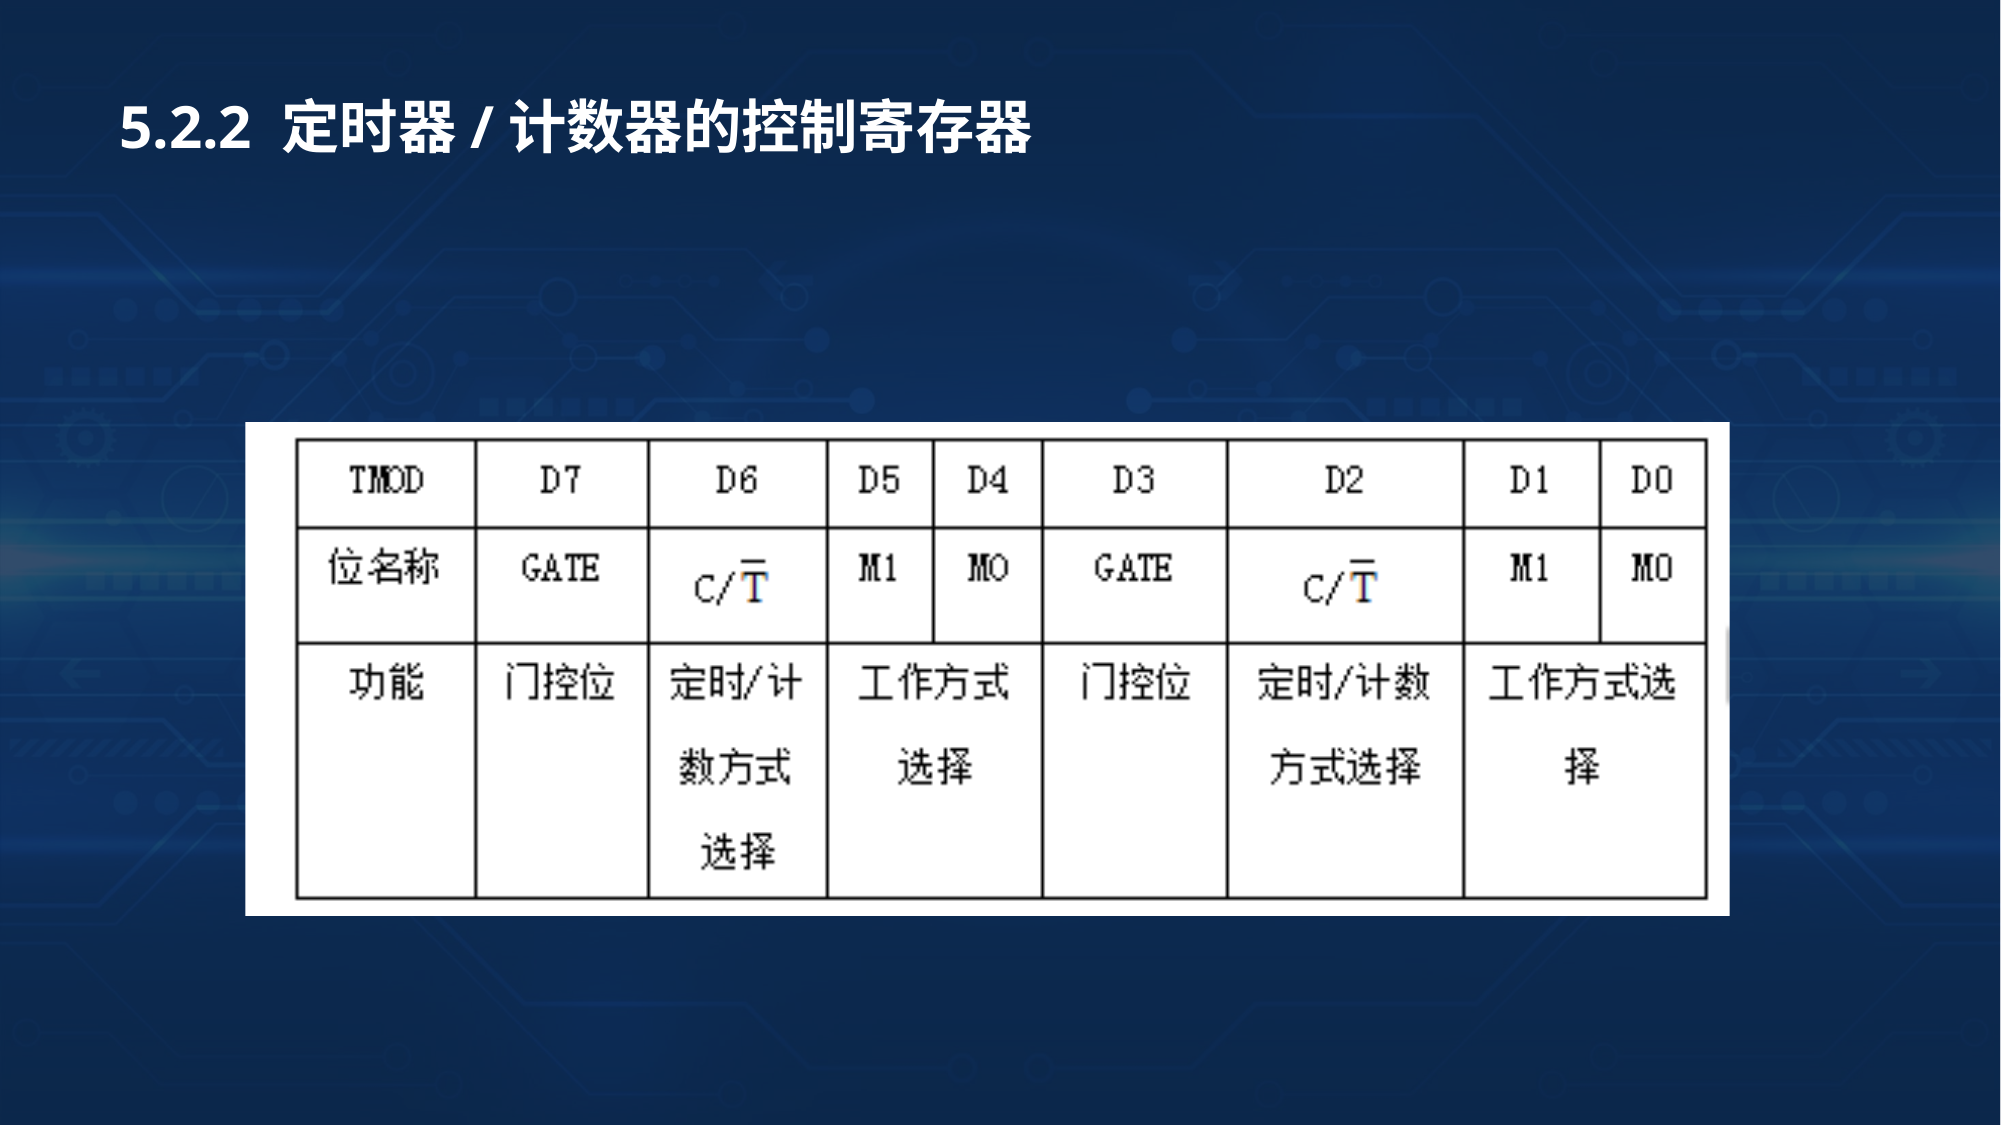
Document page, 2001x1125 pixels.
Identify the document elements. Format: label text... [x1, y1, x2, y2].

text_box 5.2.2 定时器/计数器的控制寄存器 [104, 83, 1467, 169]
picture [244, 421, 1731, 917]
